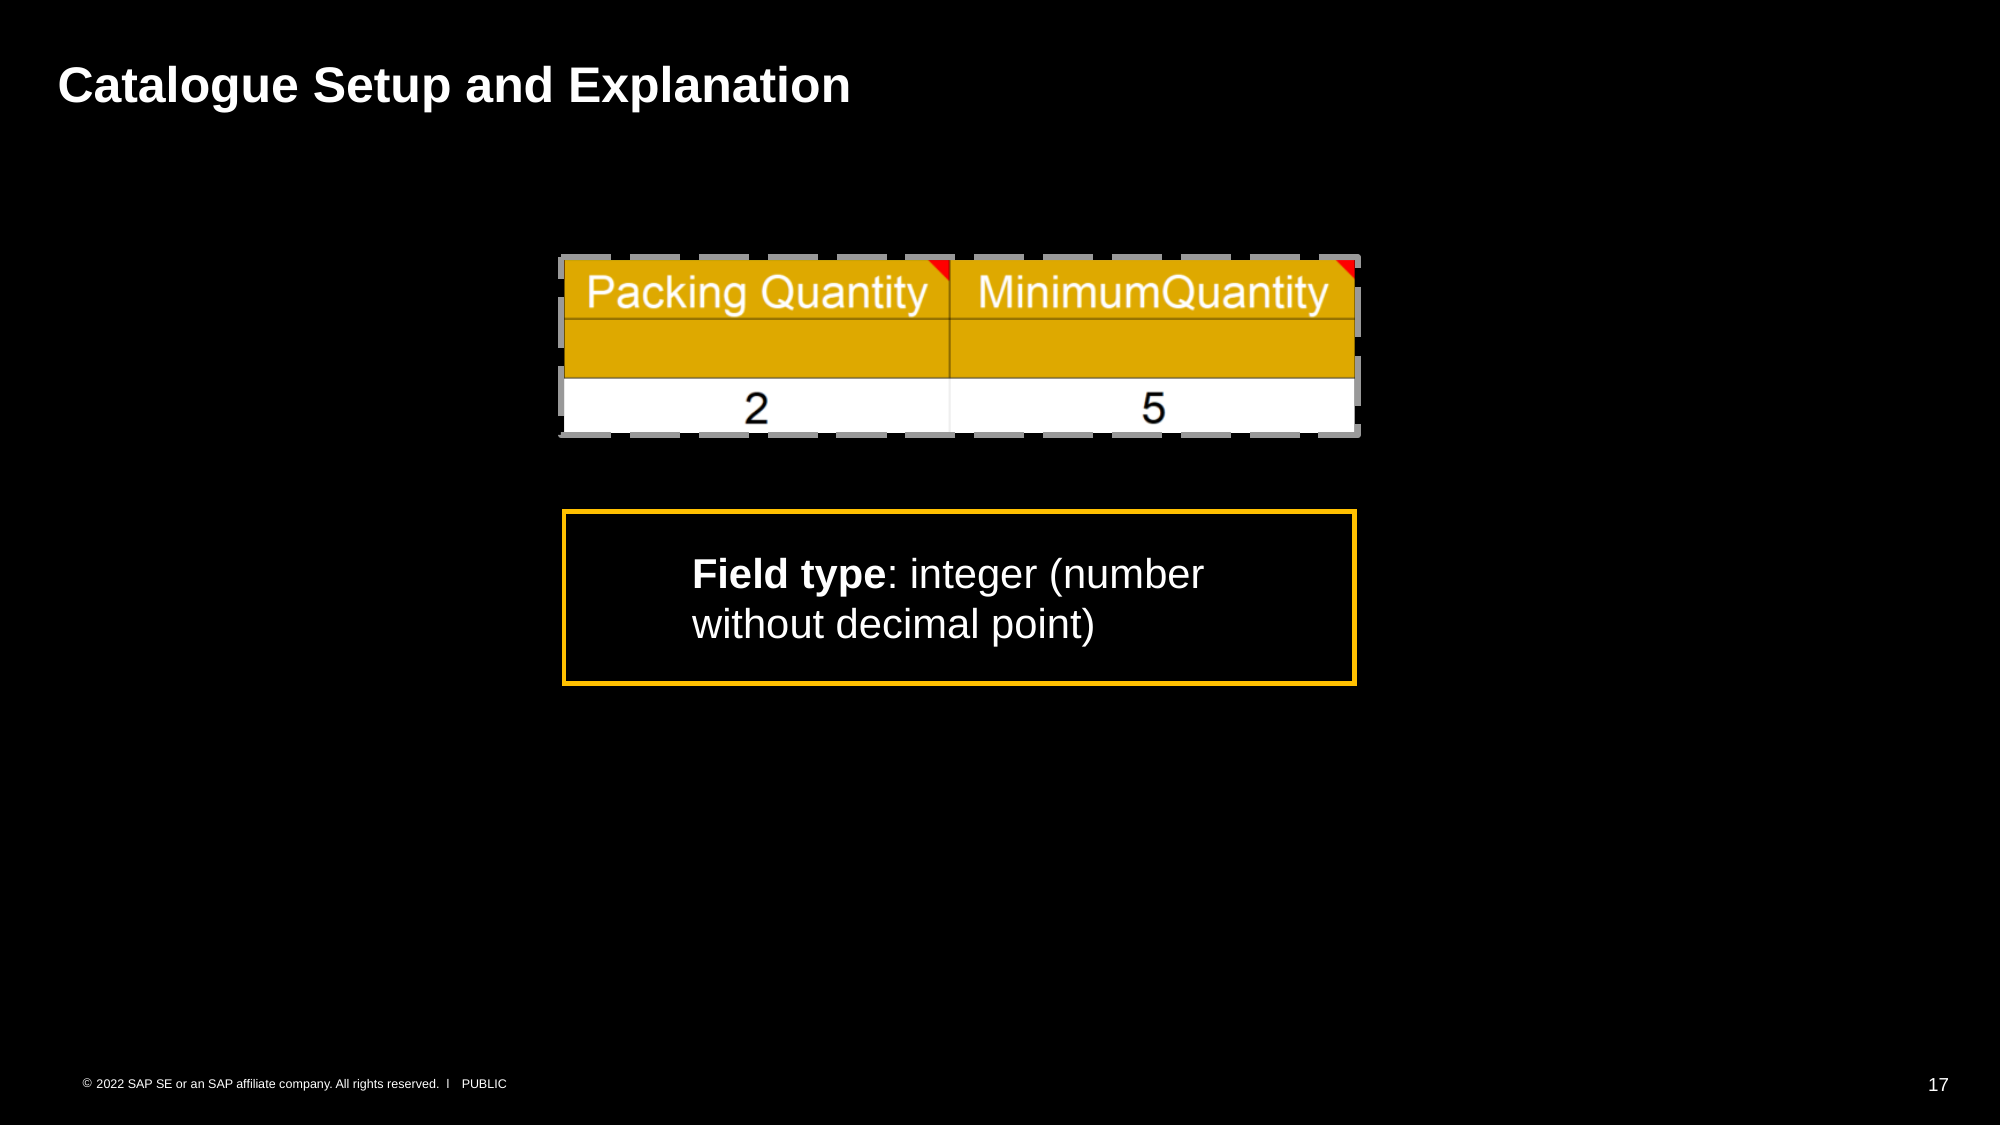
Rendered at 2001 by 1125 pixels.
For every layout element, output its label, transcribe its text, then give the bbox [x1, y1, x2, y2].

title Catalogue Setup and Explanation [57, 52, 1893, 114]
picture [563, 259, 1355, 433]
text_box [564, 511, 1355, 684]
